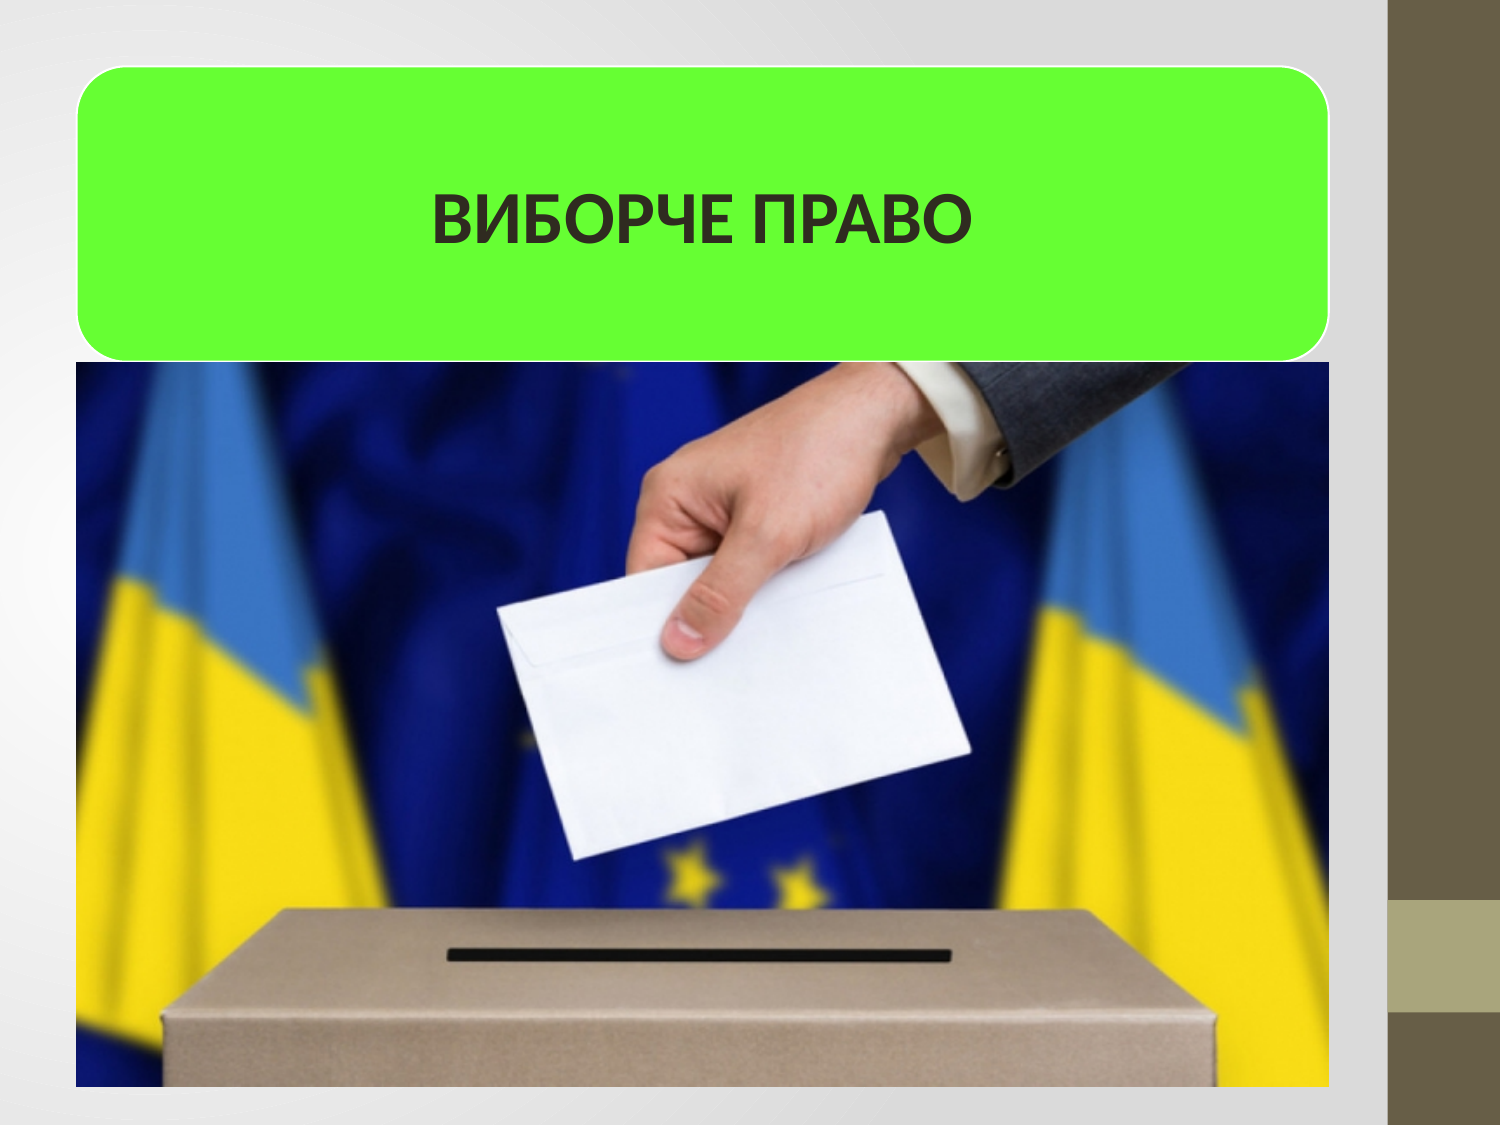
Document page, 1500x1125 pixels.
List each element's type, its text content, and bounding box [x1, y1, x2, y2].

text_box ВИБОРЧЕ ПРАВО [75, 65, 1330, 355]
picture [76, 362, 1330, 1087]
